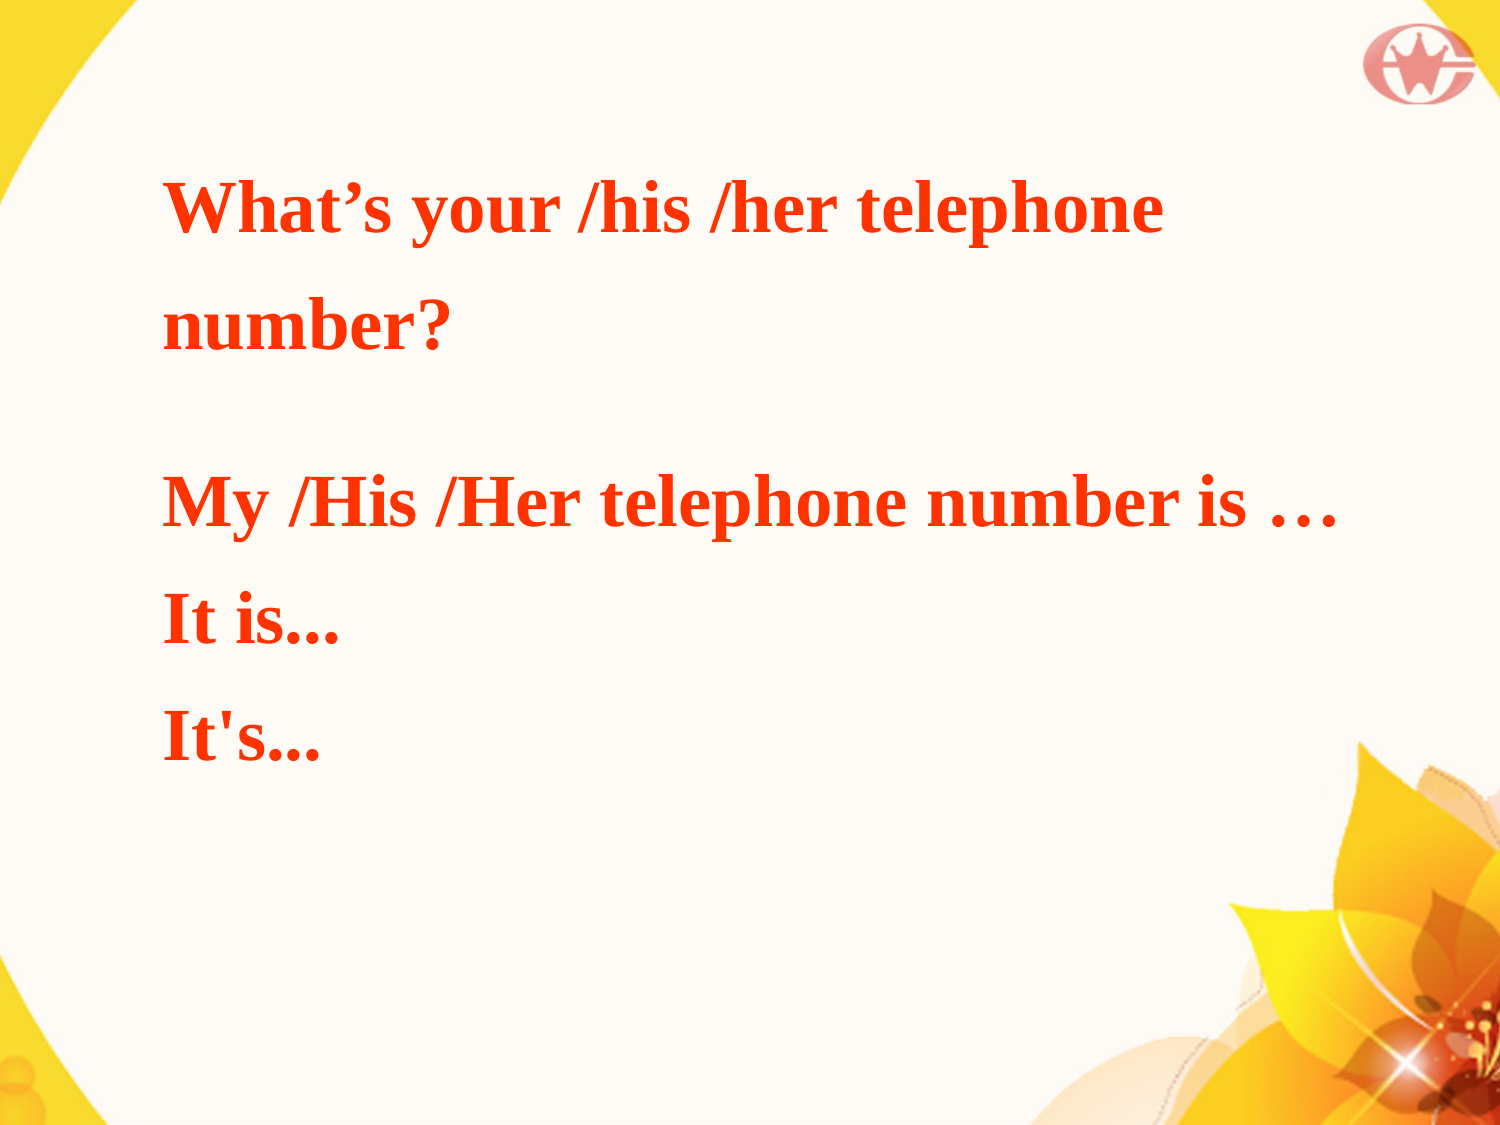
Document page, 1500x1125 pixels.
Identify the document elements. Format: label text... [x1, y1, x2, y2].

text_box What’s your /his /her telephone number? [147, 123, 1335, 372]
picture [0, 0, 1500, 1125]
text_box My /His /Her telephone number is … It is... It's... [147, 417, 1388, 784]
